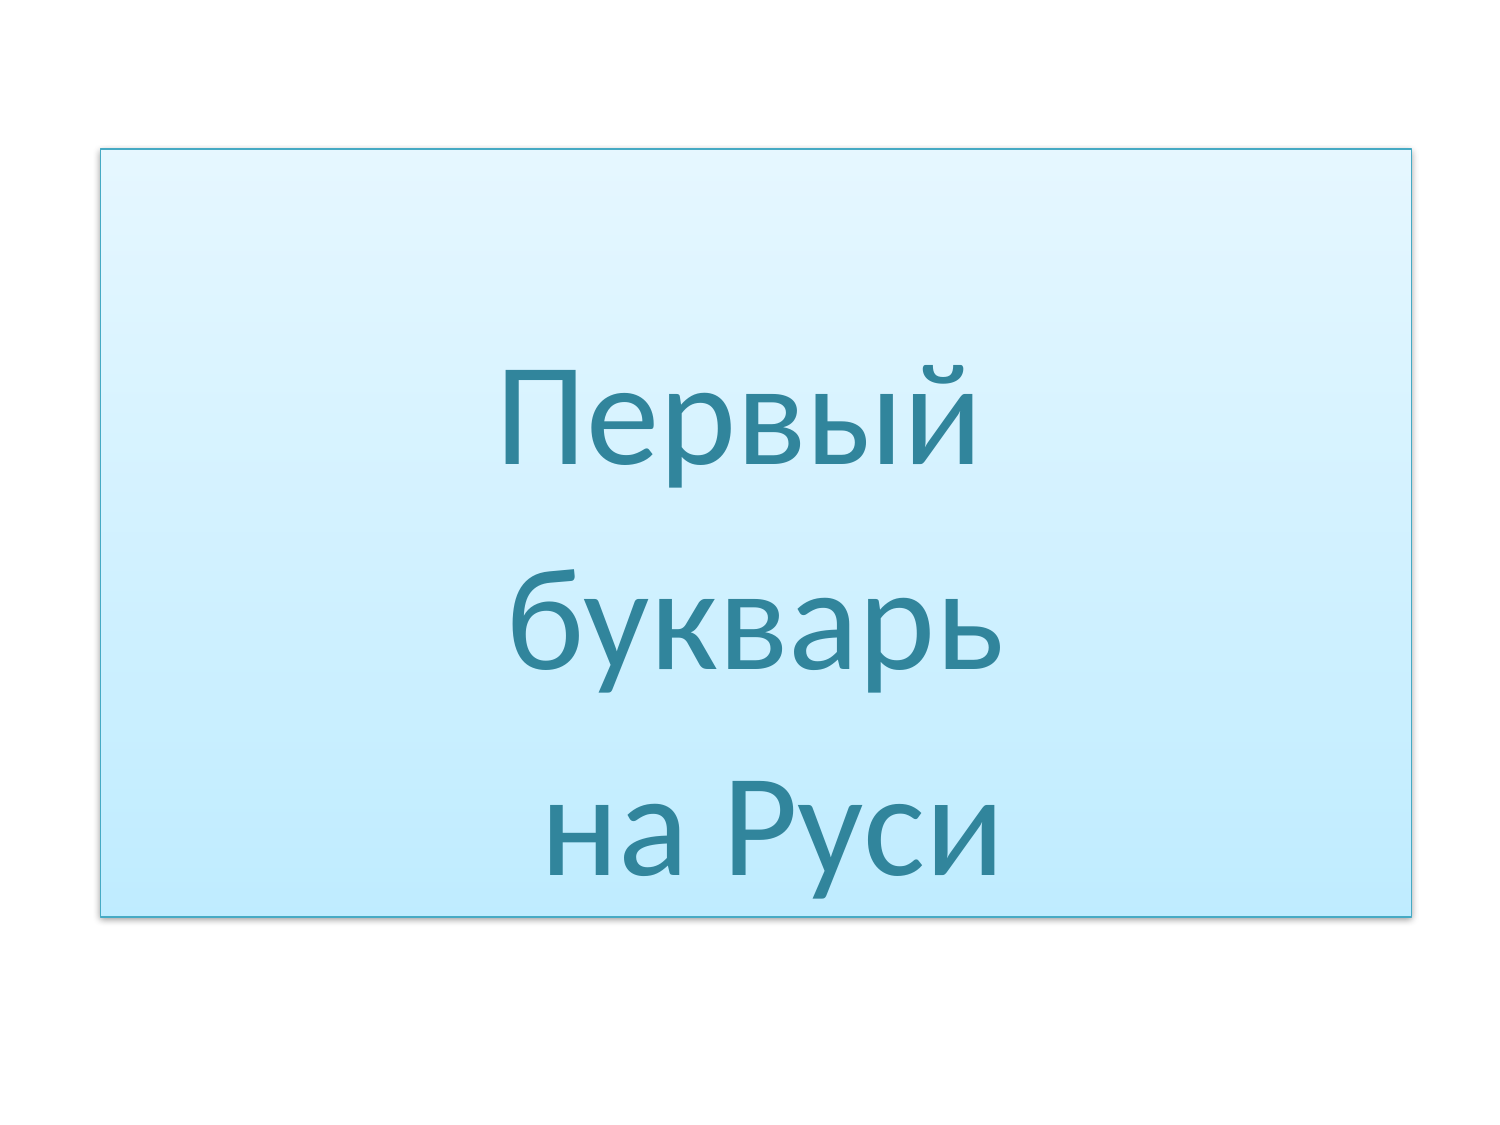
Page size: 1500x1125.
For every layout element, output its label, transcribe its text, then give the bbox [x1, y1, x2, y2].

subtitle Первый букварь на Руси [100, 148, 1412, 918]
